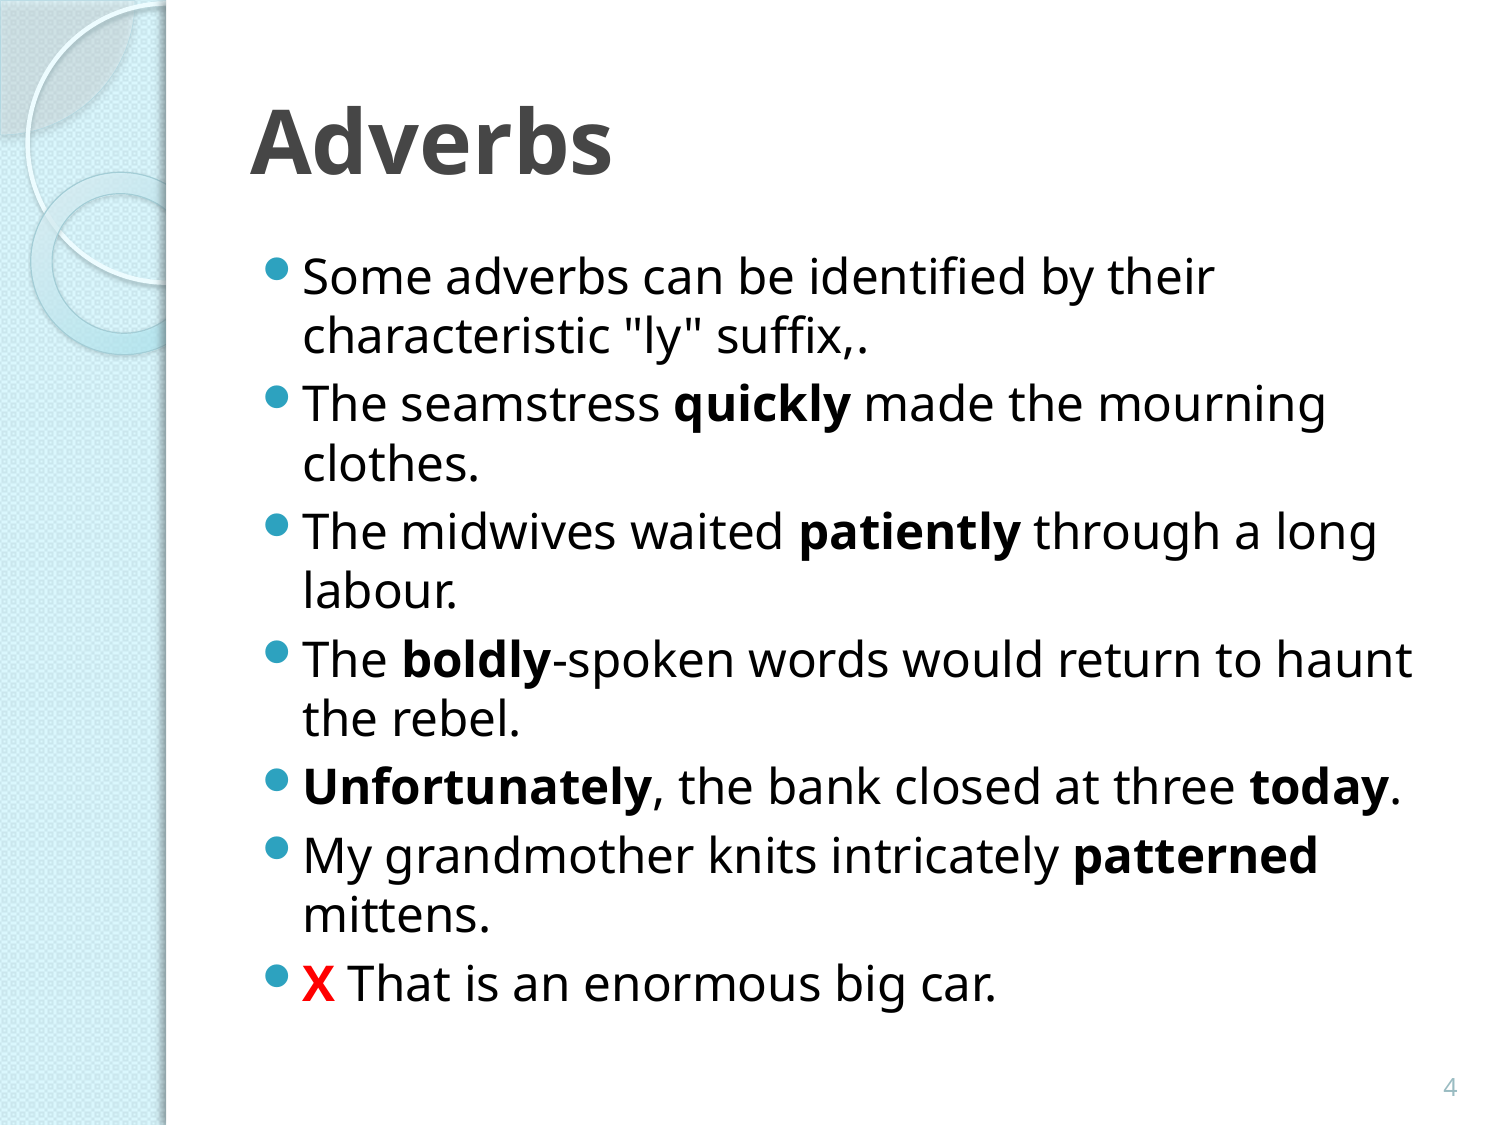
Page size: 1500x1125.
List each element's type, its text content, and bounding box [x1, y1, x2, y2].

list Some adverbs can be identified by their characteristic "ly" suffix,. The seamstress quickly made the mourning clothes. The midwives waited patiently through a long labour. The boldly-spoken words would return to haunt the rebel. Unfortunately, the bank closed at three today. My grandmother knits intricately patterned mittens. X That is an enormous big car. [235, 237, 1466, 1025]
title Adverbs [235, 45, 1466, 233]
slide_number 4 [1413, 1034, 1488, 1113]
